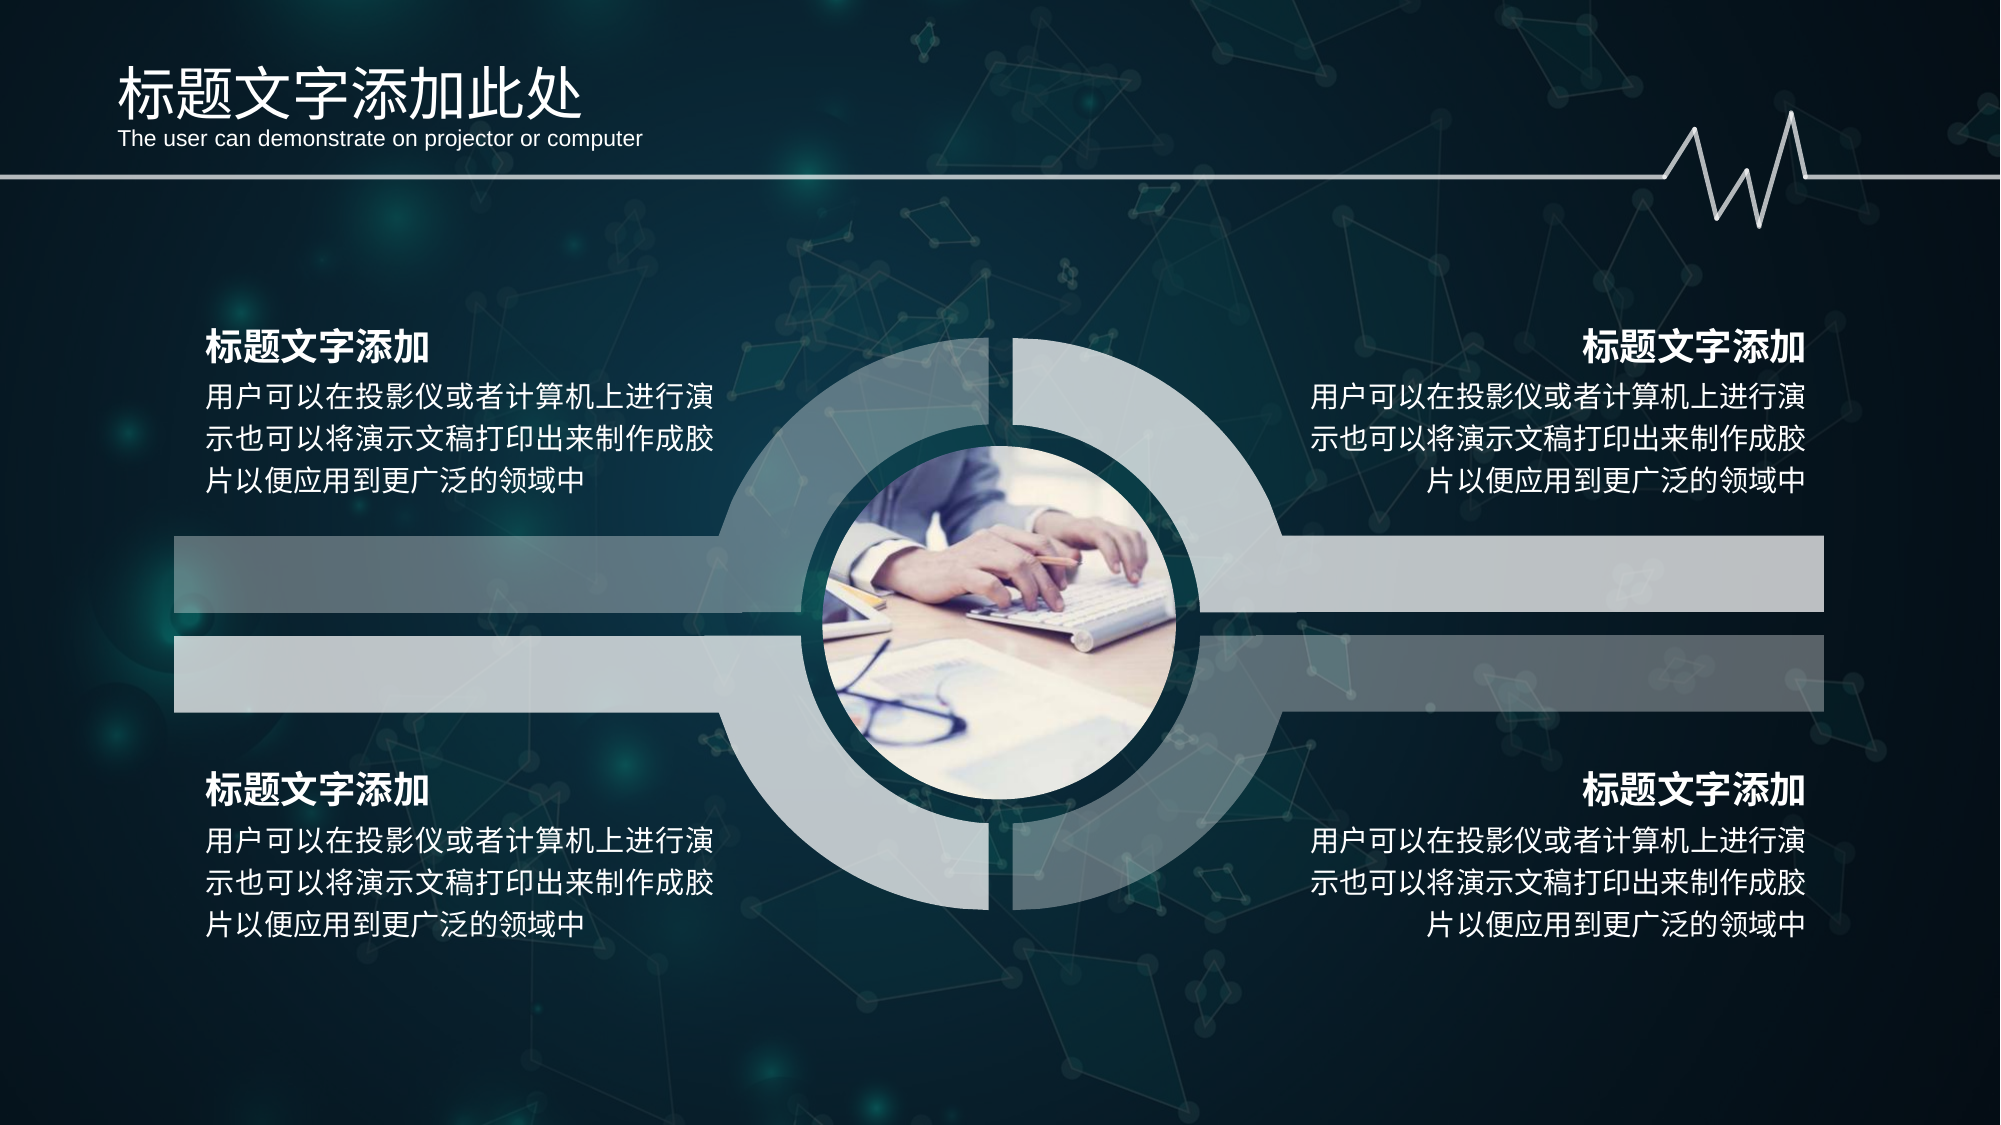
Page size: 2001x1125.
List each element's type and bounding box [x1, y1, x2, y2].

text_box [174, 337, 1824, 911]
text_box [190, 306, 730, 507]
text_box [190, 749, 730, 951]
picture [0, 227, 2000, 1125]
picture [0, 0, 2000, 112]
text_box [1283, 749, 1822, 951]
text_box [102, 49, 755, 158]
text_box [0, 112, 2000, 227]
text_box [1283, 306, 1822, 507]
